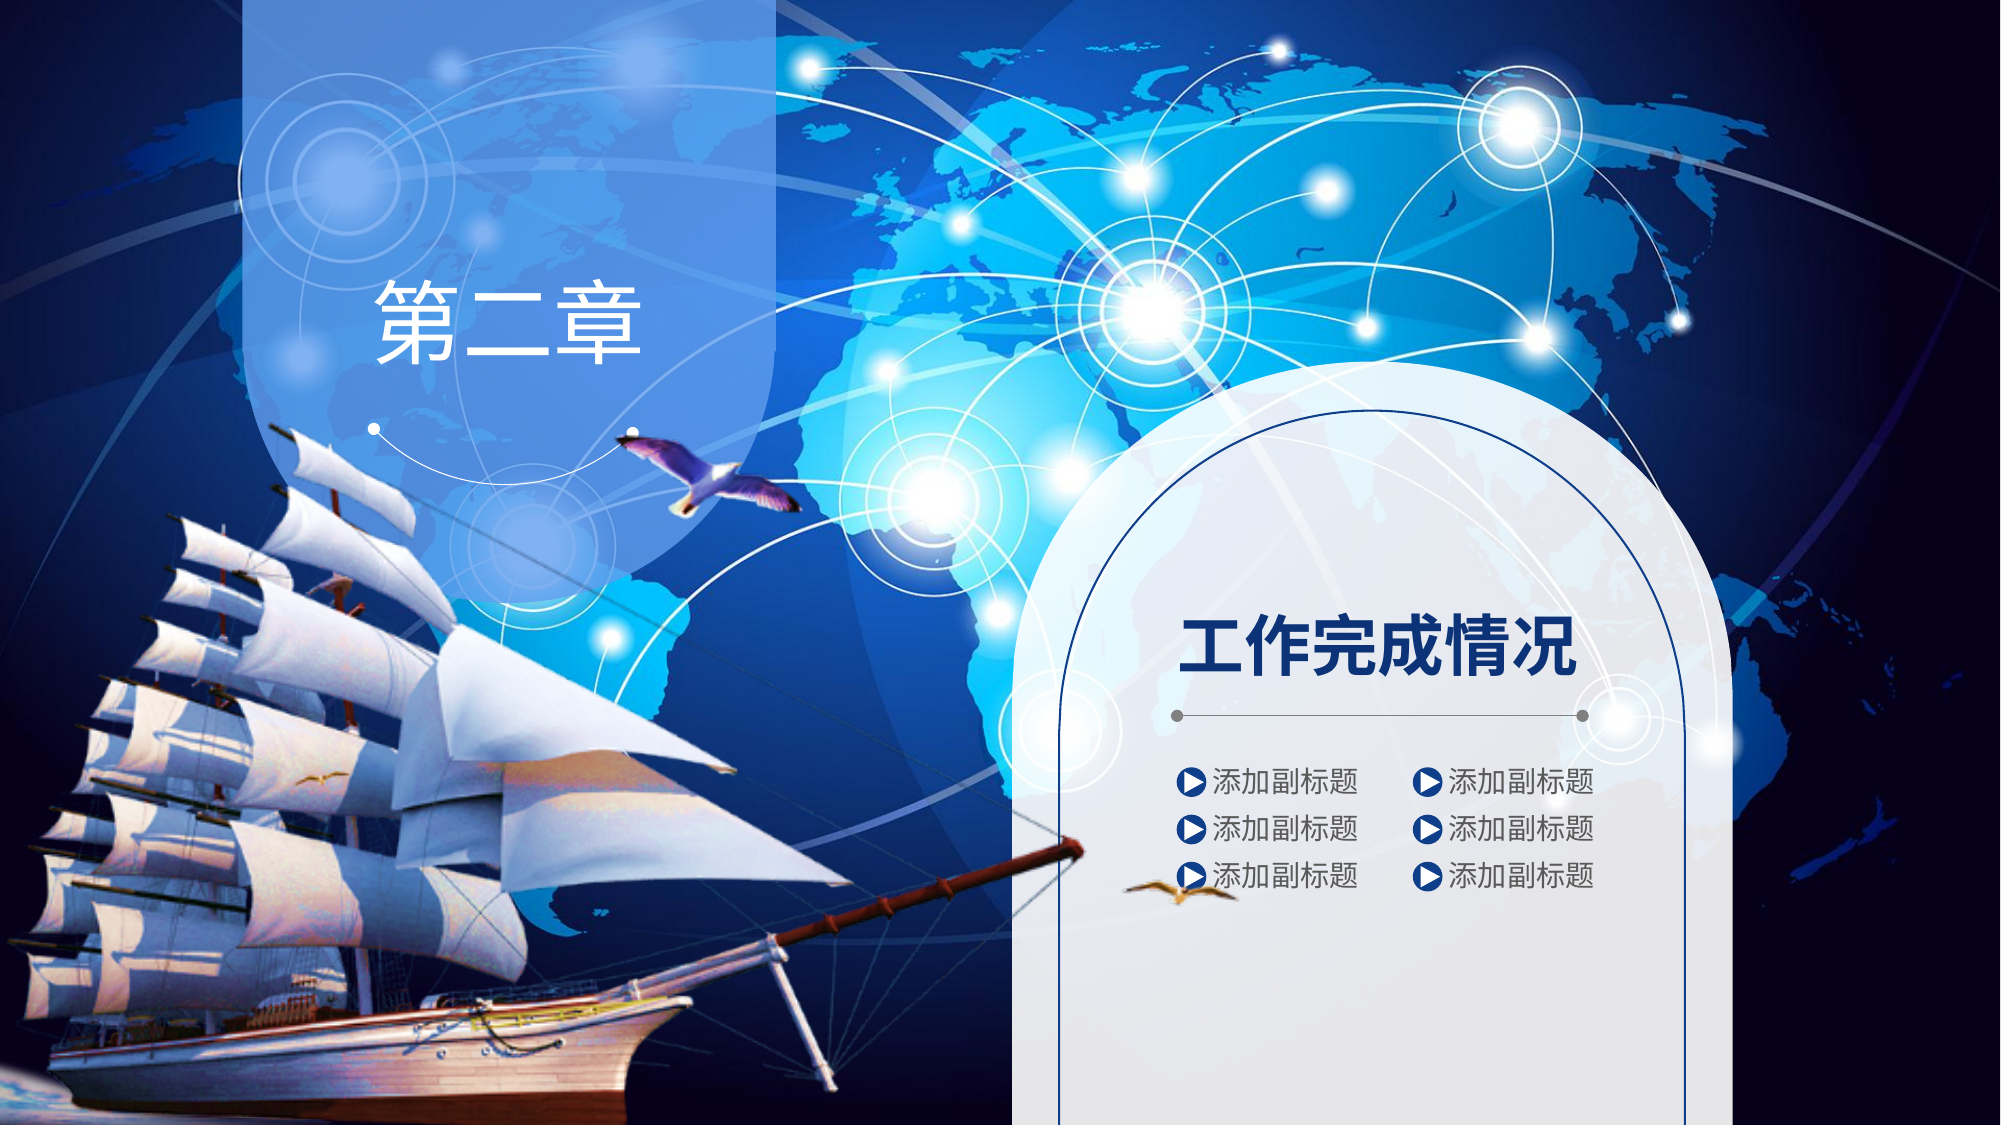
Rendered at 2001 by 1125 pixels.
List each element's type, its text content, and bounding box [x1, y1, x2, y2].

text_box [241, 0, 777, 374]
text_box [1255, 360, 1734, 1125]
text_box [1255, 810, 1413, 846]
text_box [1413, 810, 1650, 846]
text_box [1413, 857, 1650, 893]
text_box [1255, 857, 1413, 893]
text_box [1255, 409, 1686, 1125]
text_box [1413, 763, 1650, 799]
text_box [1255, 763, 1413, 799]
text_box 第二章 [346, 258, 670, 374]
text_box 工作完成情况 [1255, 605, 1615, 683]
text_box [430, 301, 576, 374]
picture [0, 0, 2001, 1125]
